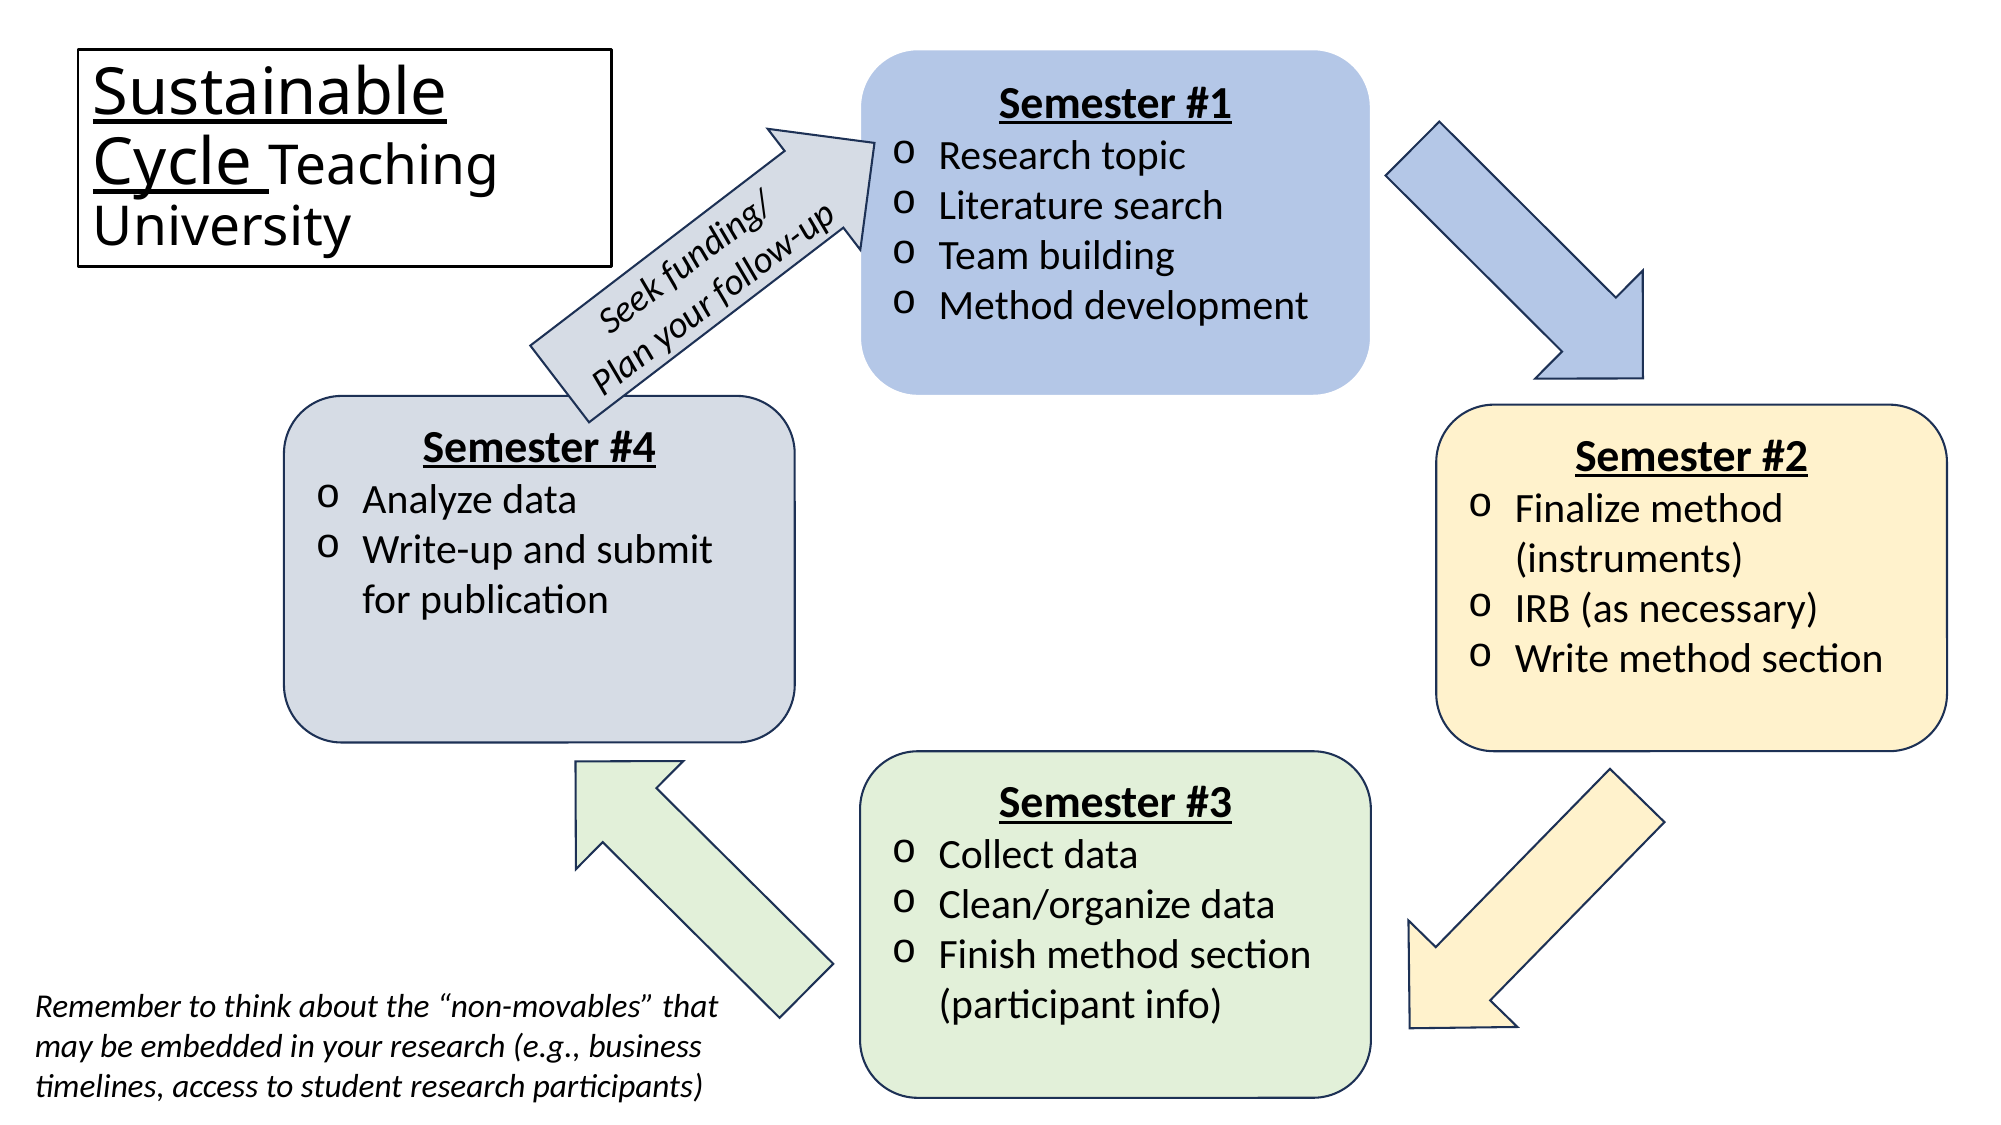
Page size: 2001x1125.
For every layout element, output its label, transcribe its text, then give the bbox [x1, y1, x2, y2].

text_box Semester #3 Collect data Clean/organize data Finish method section (participant info) [859, 750, 1372, 1099]
title Sustainable Cycle Teaching University [77, 49, 612, 267]
text_box Semester #4 Analyze data Write-up and submit for publication [282, 394, 796, 744]
text_box Seek funding/ Plan your follow-up [528, 127, 876, 424]
text_box [1407, 767, 1666, 1030]
text_box Semester #2 Finalize method (instruments) IRB (as necessary) Write method section [1435, 403, 1949, 753]
text_box Semester #1 Research topic Literature search Team building Method development [859, 48, 1372, 397]
text_box [1384, 120, 1645, 380]
text_box [574, 760, 835, 1020]
text_box Remember to think about the “non-movables” that may be embedded in your research (e.g., business timelines, access to student research participants) [20, 976, 772, 1112]
